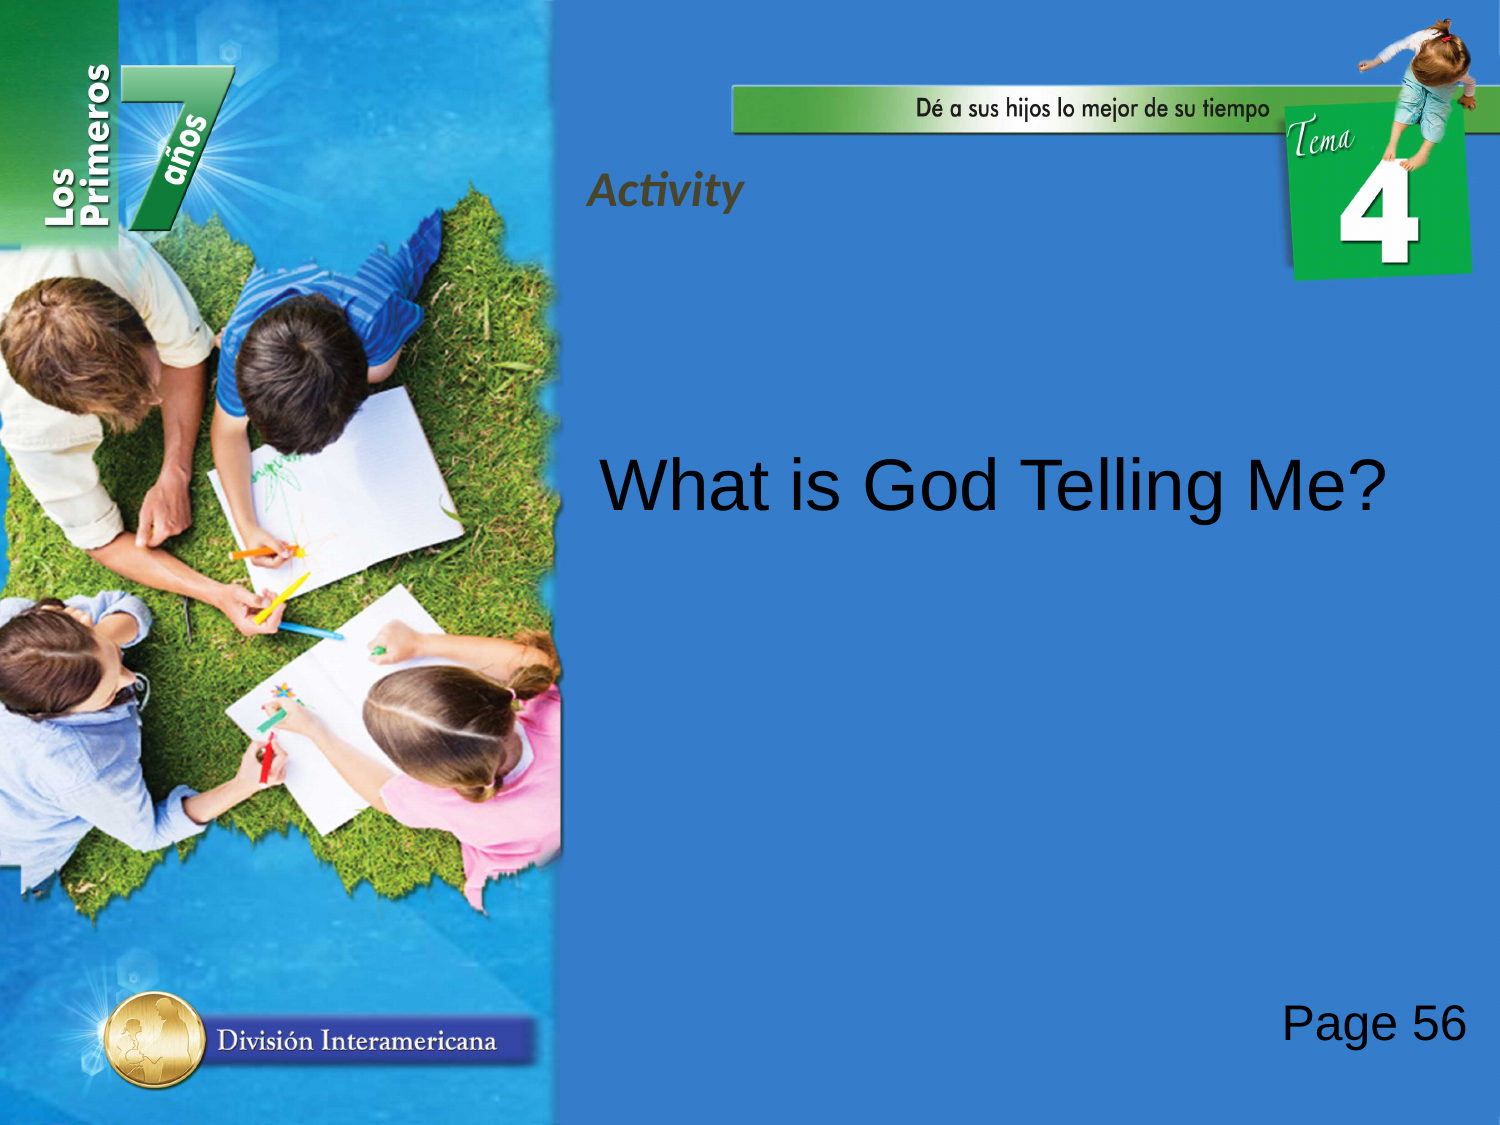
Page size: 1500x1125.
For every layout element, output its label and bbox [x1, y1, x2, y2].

text_box [572, 148, 1483, 1059]
picture [0, 0, 1500, 1125]
